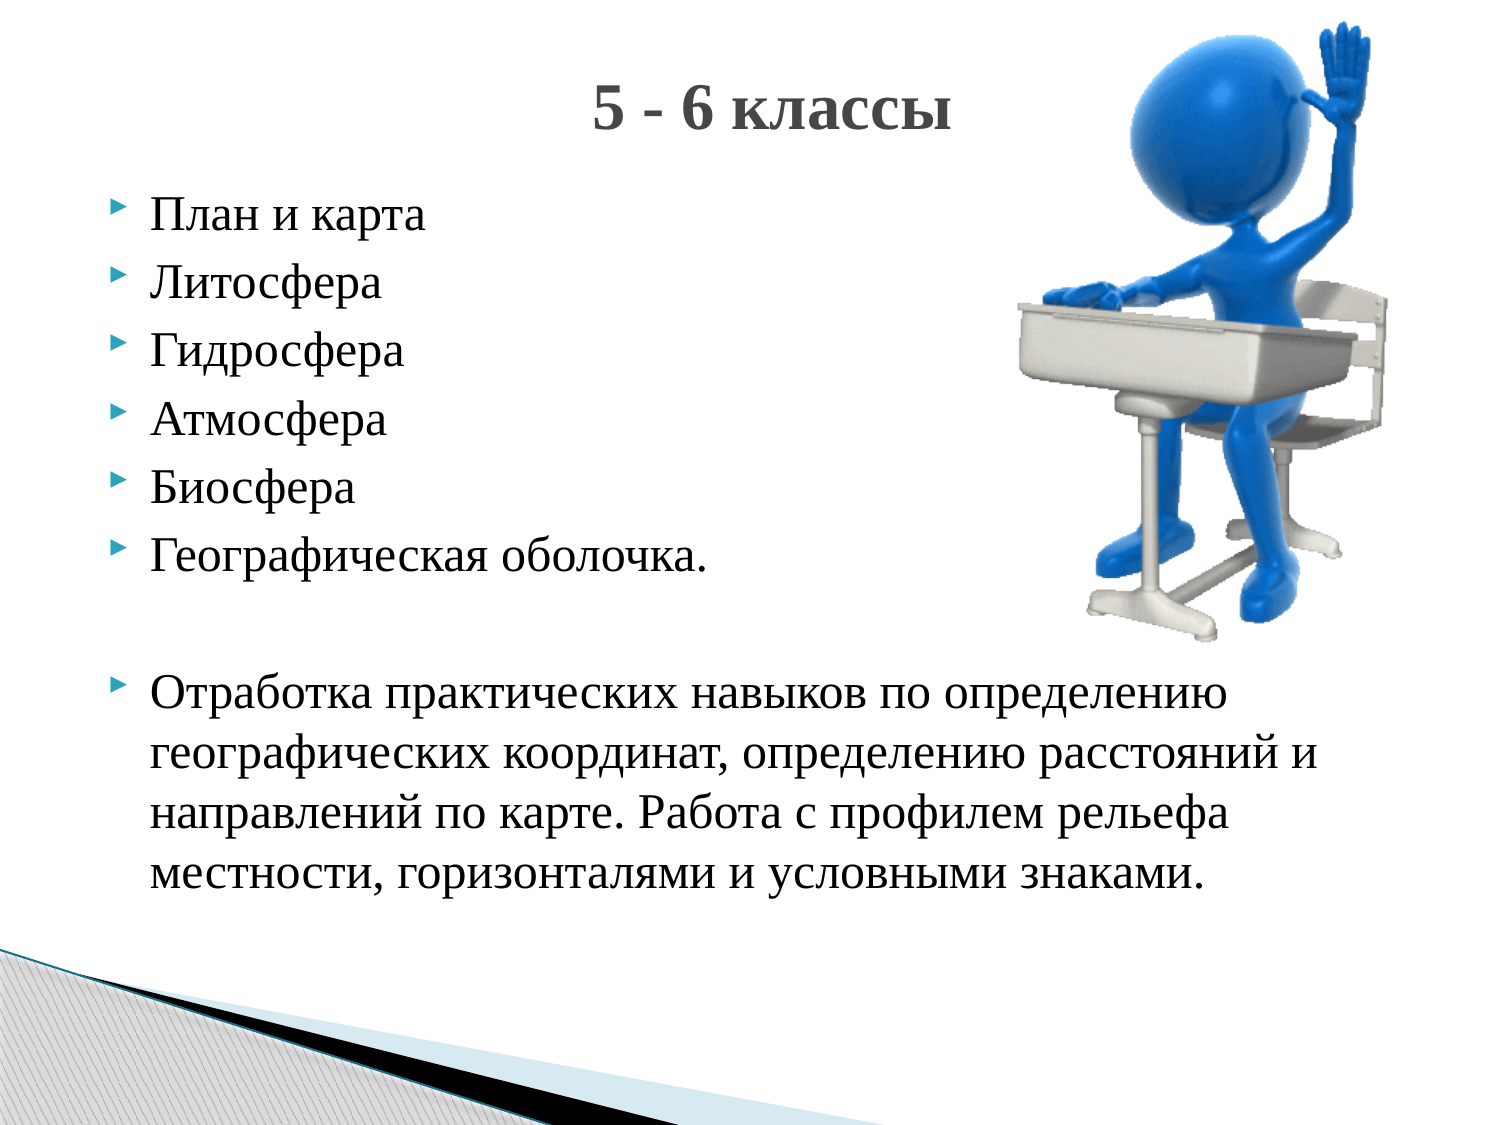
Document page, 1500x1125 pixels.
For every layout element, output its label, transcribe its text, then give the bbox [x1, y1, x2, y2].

list План и карта Литосфера Гидросфера Атмосфера Биосфера Географическая оболочка. Отработка практических навыков по определению географических координат, определению расстояний и направлений по карте. Работа с профилем рельефа местности, горизонталями и условными знаками. [75, 172, 1425, 986]
title 5 - 6 классы [75, 45, 971, 161]
picture [977, 0, 1433, 754]
